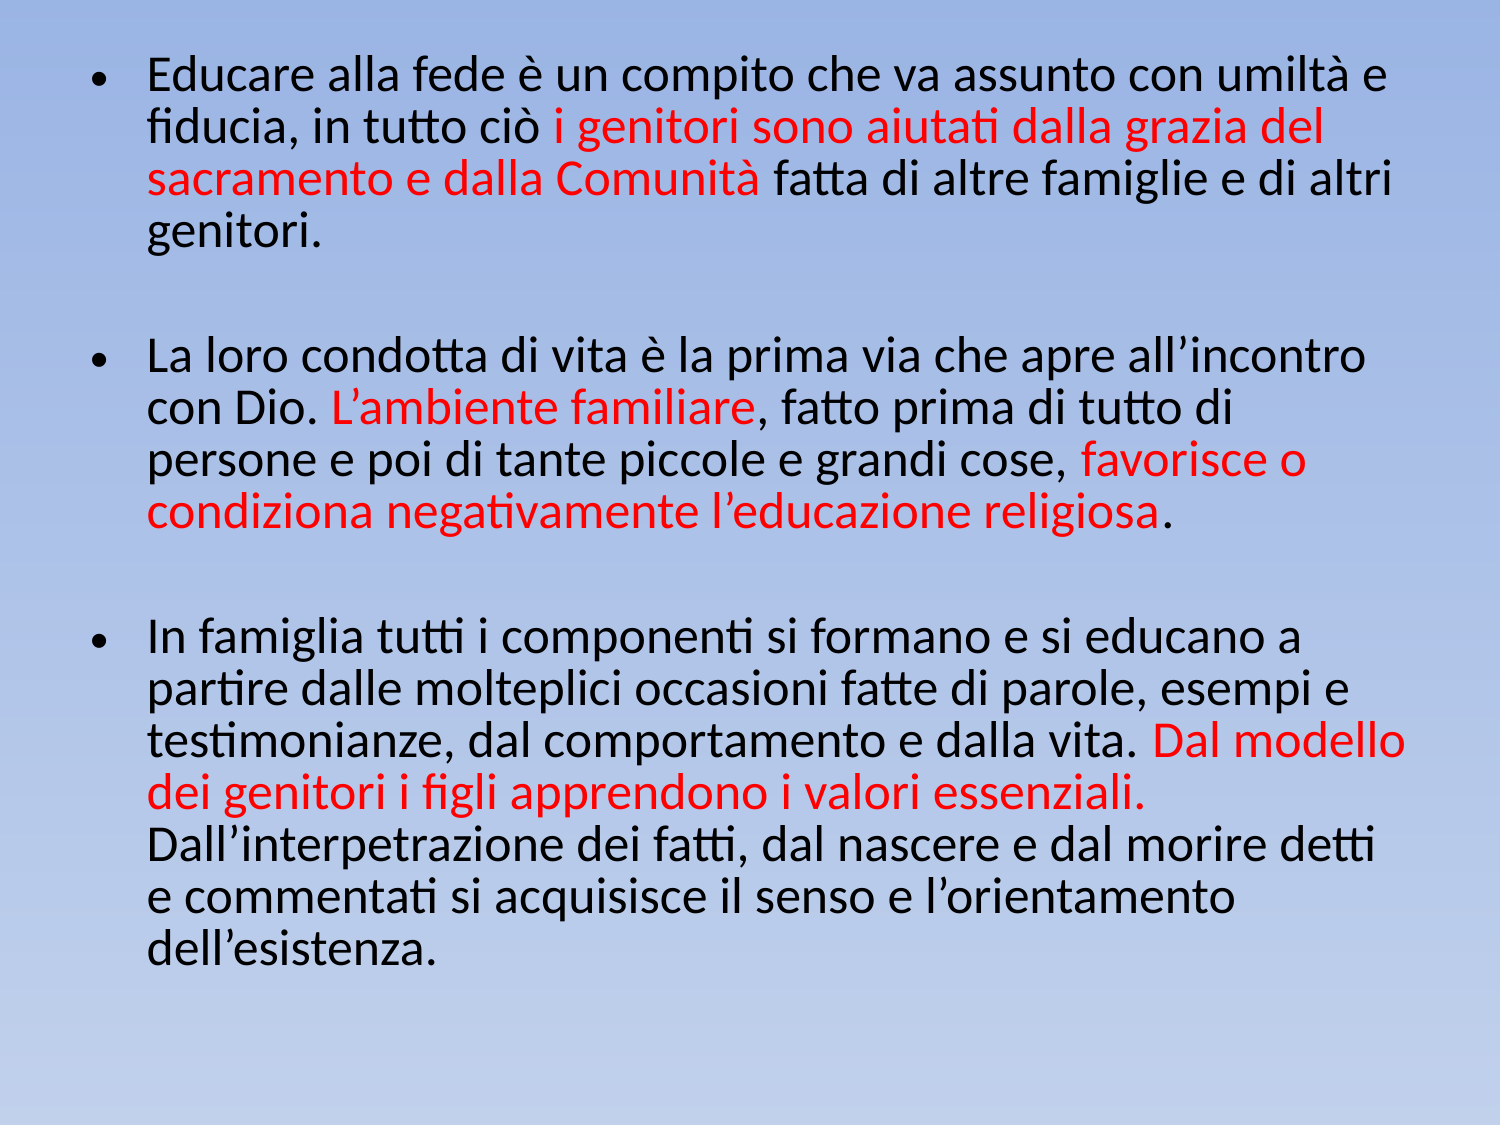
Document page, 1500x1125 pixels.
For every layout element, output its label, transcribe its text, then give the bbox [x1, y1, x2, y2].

list Educare alla fede è un compito che va assunto con umiltà e fiducia, in tutto ciò i genitori sono aiutati dalla grazia del sacramento e dalla Comunità fatta di altre famiglie e di altri genitori. La loro condotta di vita è la prima via che apre all’incontro con Dio. L’ambiente familiare, fatto prima di tutto di persone e poi di tante piccole e grandi cose, favorisce o condiziona negativamente l’educazione religiosa. In famiglia tutti i componenti si formano e si educano a partire dalle molteplici occasioni fatte di parole, esempi e testimonianze, dal comportamento e dalla vita. Dal modello dei genitori i figli apprendono i valori essenziali. Dall’interpetrazione dei fatti, dal nascere e dal morire detti e commentati si acquisisce il senso e l’orientamento dell’esistenza. [75, 45, 1425, 1005]
